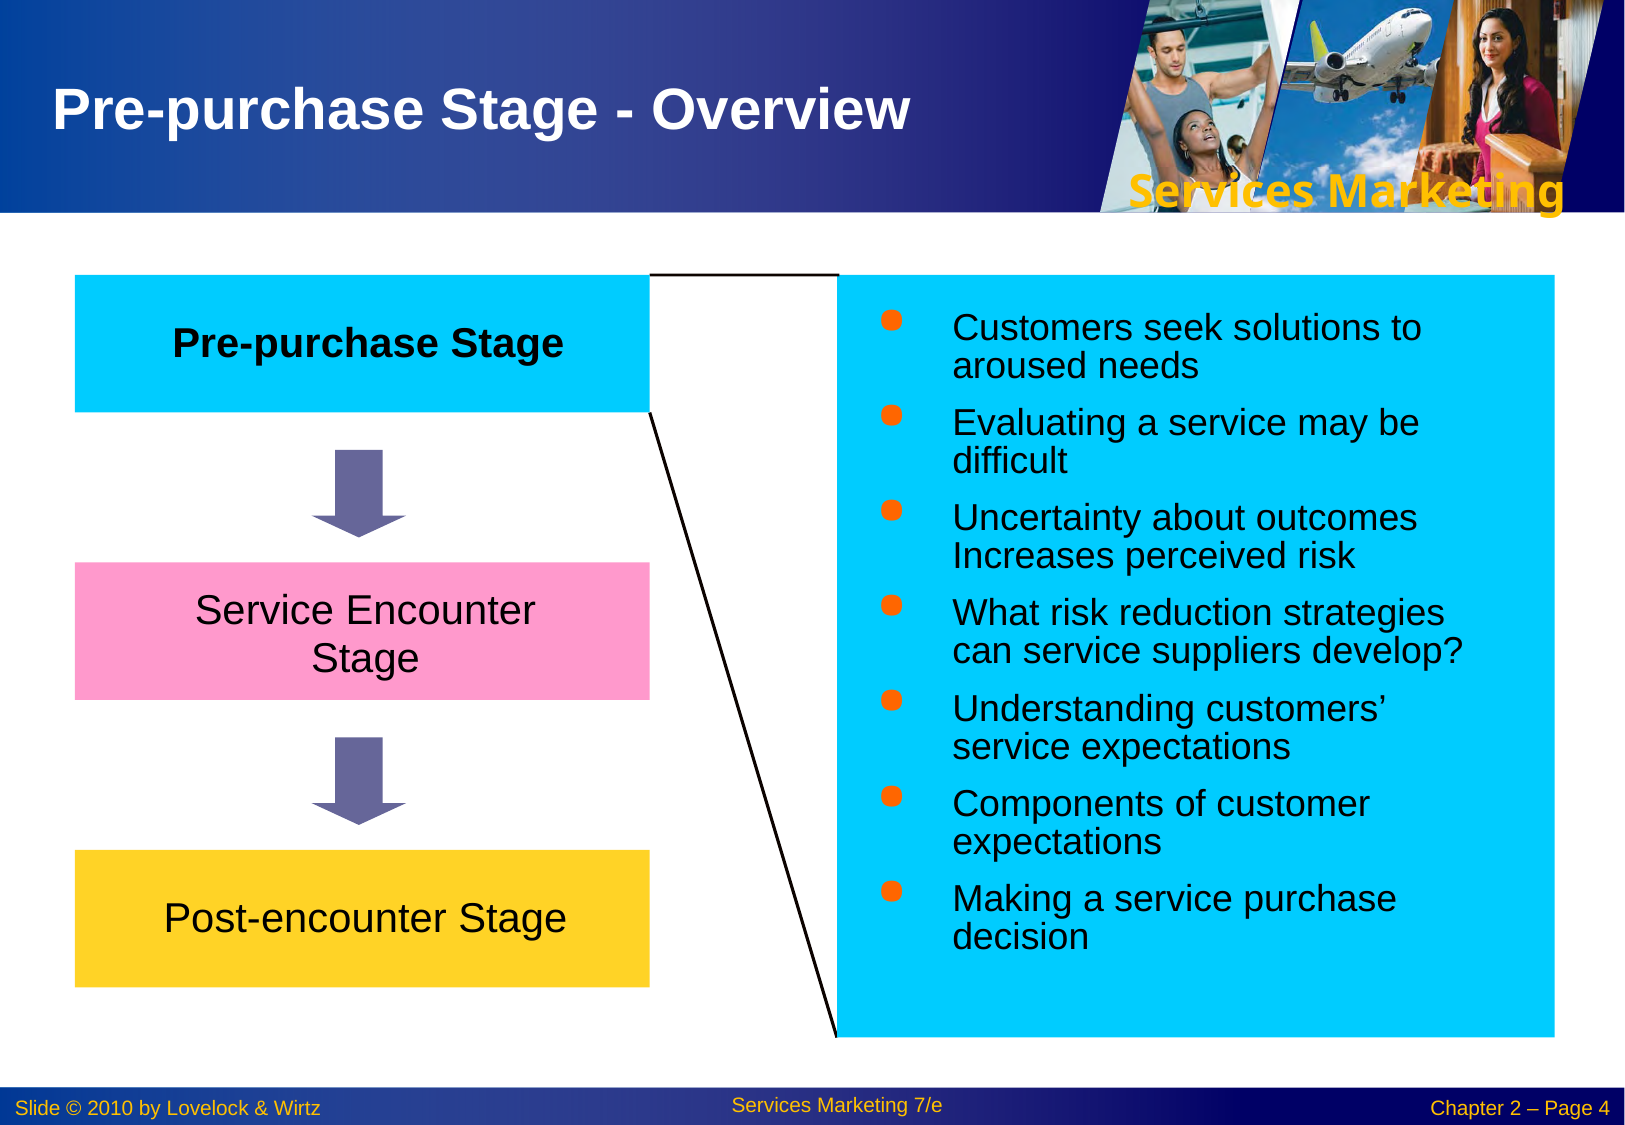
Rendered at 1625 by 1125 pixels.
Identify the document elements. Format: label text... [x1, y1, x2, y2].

title Pre-purchase Stage - Overview [36, 37, 1088, 176]
picture [1100, 0, 1604, 213]
picture [1546, 187, 1556, 202]
text_box [837, 274, 1555, 1038]
list Customers seek solutions to aroused needs Evaluating a service may be difficult Uncertainty about outcomes Increases perceived risk What risk reduction strategies can service suppliers develop? Understanding customers’ service expectations Components of customer expectations Making a service purchase decision [861, 301, 1526, 988]
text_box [74, 274, 650, 988]
picture [1162, 186, 1172, 192]
